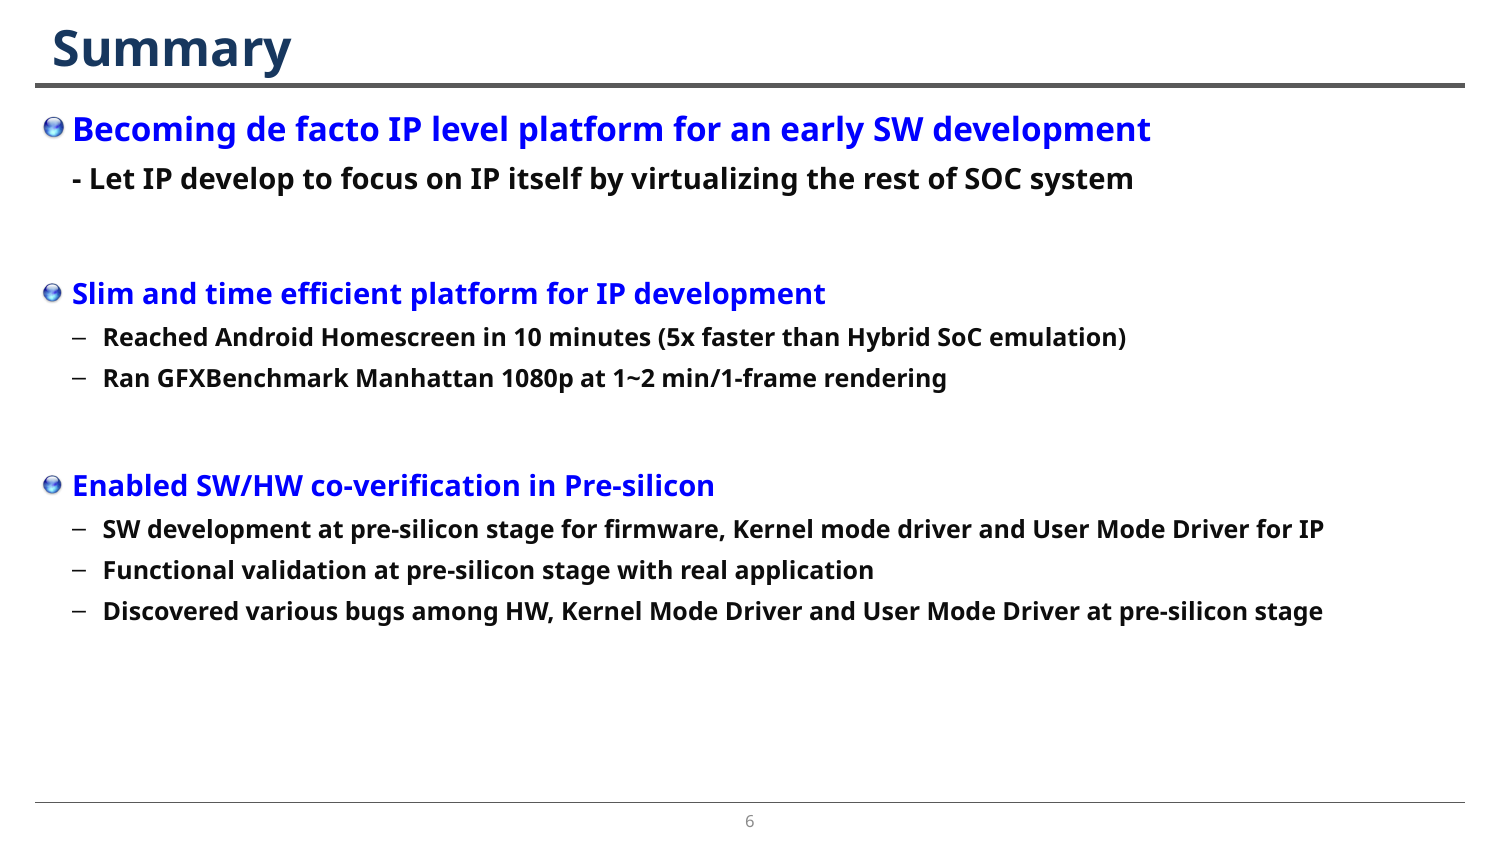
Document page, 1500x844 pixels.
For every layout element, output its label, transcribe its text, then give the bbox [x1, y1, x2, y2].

picture [41, 282, 63, 304]
list Becoming de facto IP level platform for an early SW development - Let IP develop to focus on IP itself by virtualizing the rest of SOC system Slim and time efficient platform for IP development Reached Android Homescreen in 10 minutes (5x faster than Hybrid SoC emulation) Ran GFXBenchmark Manhattan 1080p at 1~2 min/1-frame rendering Enabled SW/HW co-verification in Pre-silicon SW development at pre-silicon stage for firmware, Kernel mode driver and User Mode Driver for IP Functional validation at pre-silicon stage with real application Discovered various bugs among HW, Kernel Mode Driver and User Mode Driver at pre-silicon stage [30, 94, 1470, 794]
title Summary [41, 12, 1392, 82]
slide_number 6 [575, 806, 925, 839]
picture [41, 474, 63, 496]
picture [41, 115, 66, 140]
